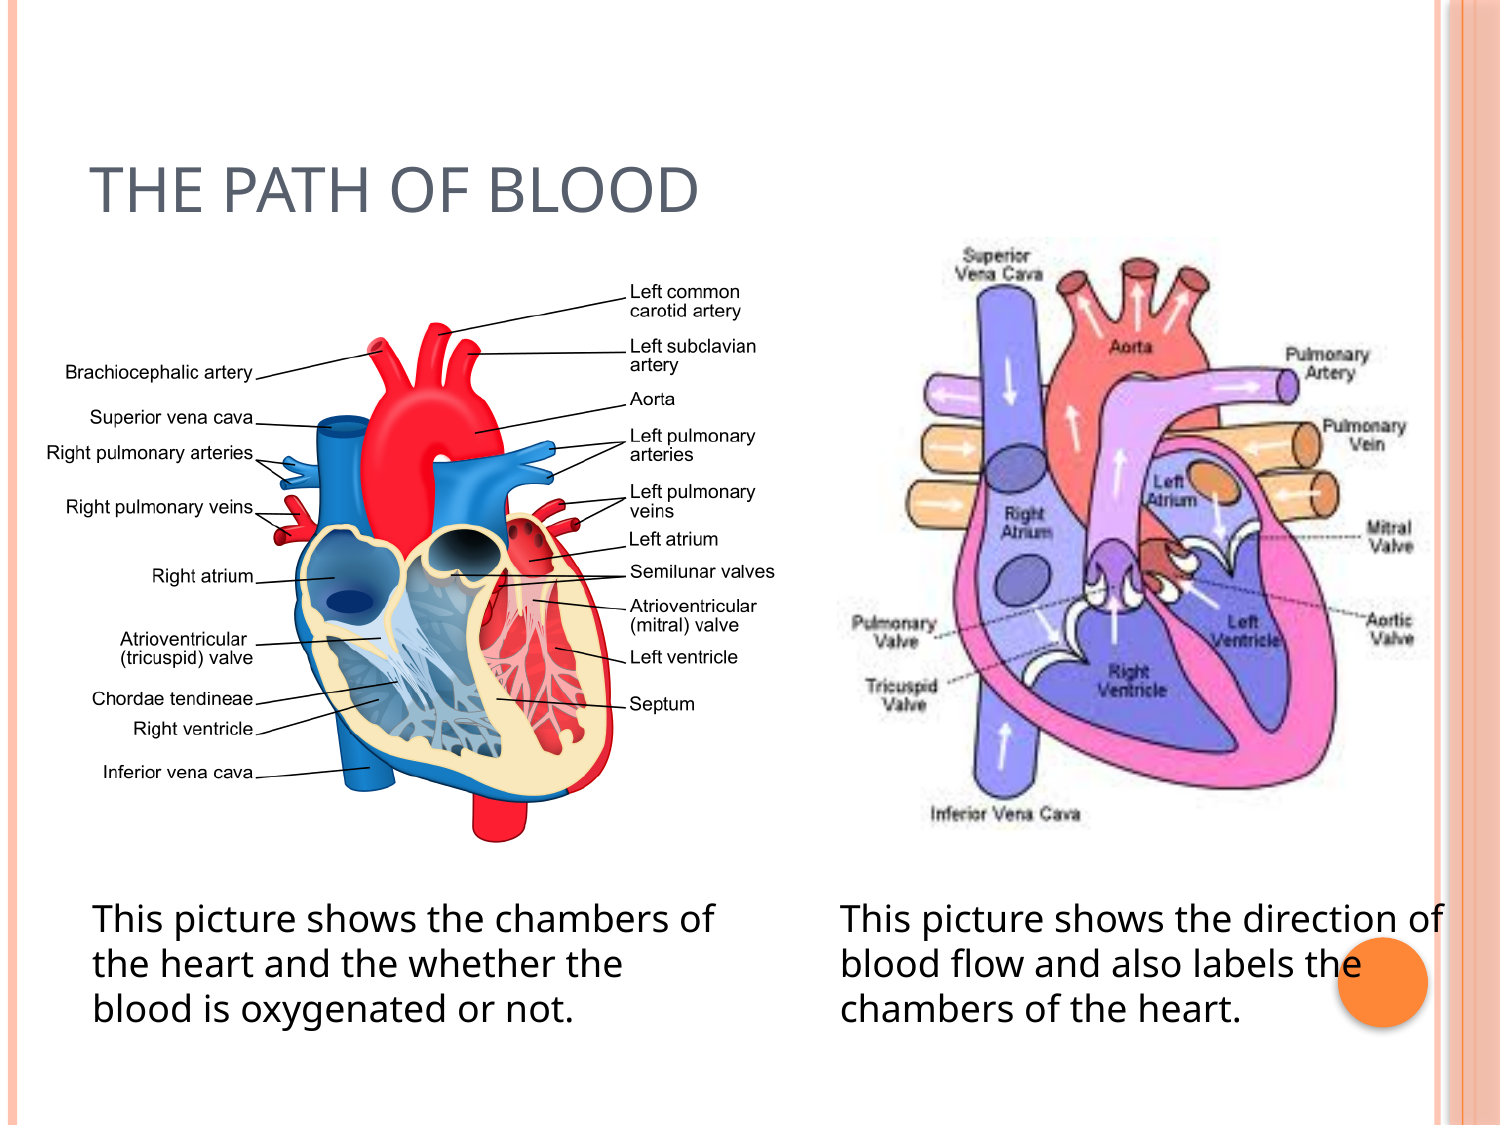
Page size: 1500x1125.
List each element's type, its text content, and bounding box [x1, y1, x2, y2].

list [836, 236, 1434, 834]
title The Path of Blood [75, 45, 1300, 233]
picture [36, 274, 781, 860]
text_box This picture shows the chambers of the heart and the whether the blood is oxygenated or not. [77, 887, 740, 1038]
text_box This picture shows the direction of blood flow and also labels the chambers of the heart. [825, 887, 1463, 1038]
